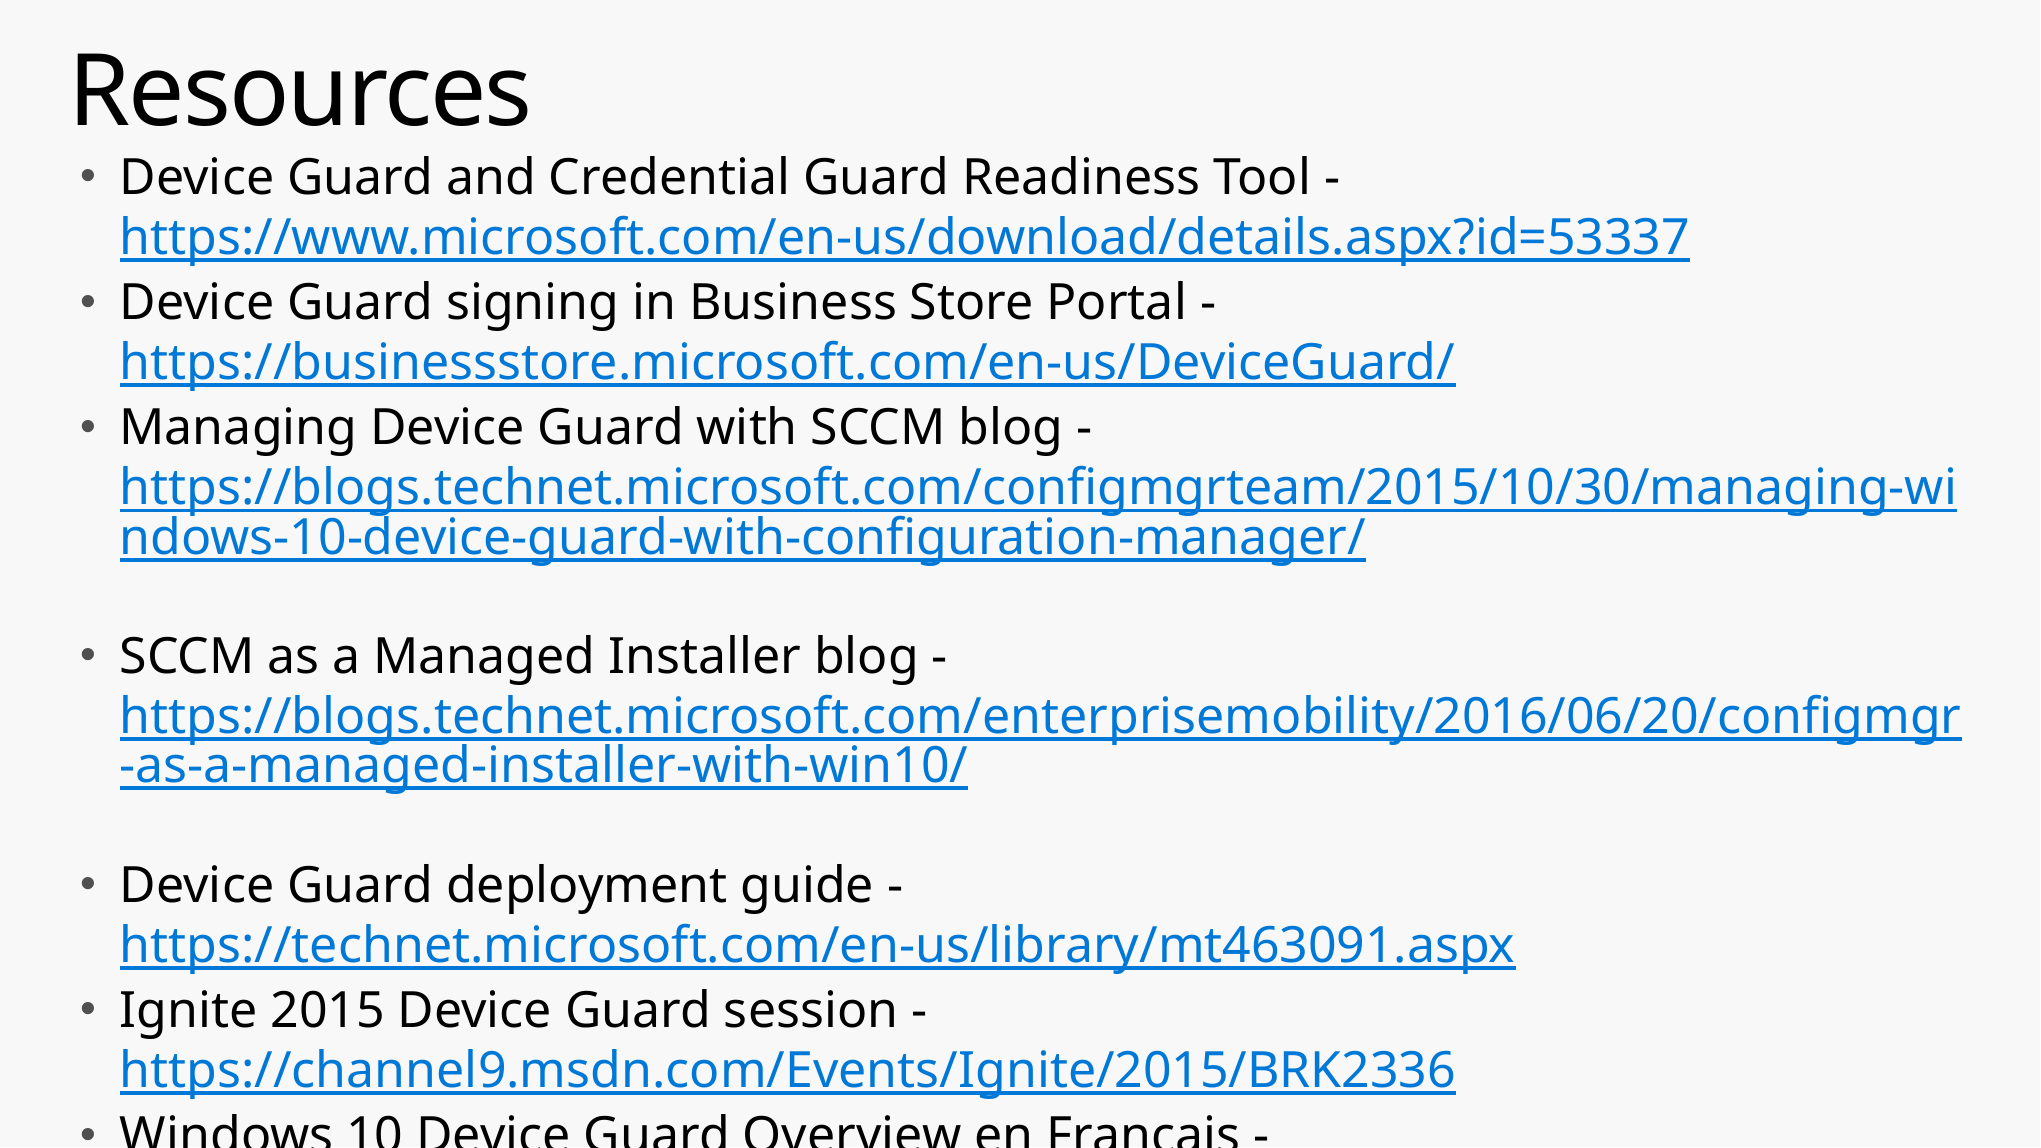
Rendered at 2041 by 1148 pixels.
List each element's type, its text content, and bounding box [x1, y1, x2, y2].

title Resources [45, 24, 1996, 175]
list Device Guard and Credential Guard Readiness Tool - https://www.microsoft.com/en-us/download/details.aspx?id=53337 Device Guard signing in Business Store Portal - https://businessstore.microsoft.com/en-us/DeviceGuard/ Managing Device Guard with SCCM blog - https://blogs.technet.microsoft.com/configmgrteam/2015/10/30/managing-windows-10-device-guard-with-configuration-manager/ SCCM as a Managed Installer blog - https://blogs.technet.microsoft.com/enterprisemobility/2016/06/20/configmgr-as-a-managed-installer-with-win10/ Device Guard deployment guide - https://technet.microsoft.com/en-us/library/mt463091.aspx Ignite 2015 Device Guard session - https://channel9.msdn.com/Events/Ignite/2015/BRK2336 Windows 10 Device Guard Overview en Français - https://channel9.msdn.com/Blogs/Concretement/Episode-5-Windows-10-Device-Guard [0, 136, 1996, 1148]
